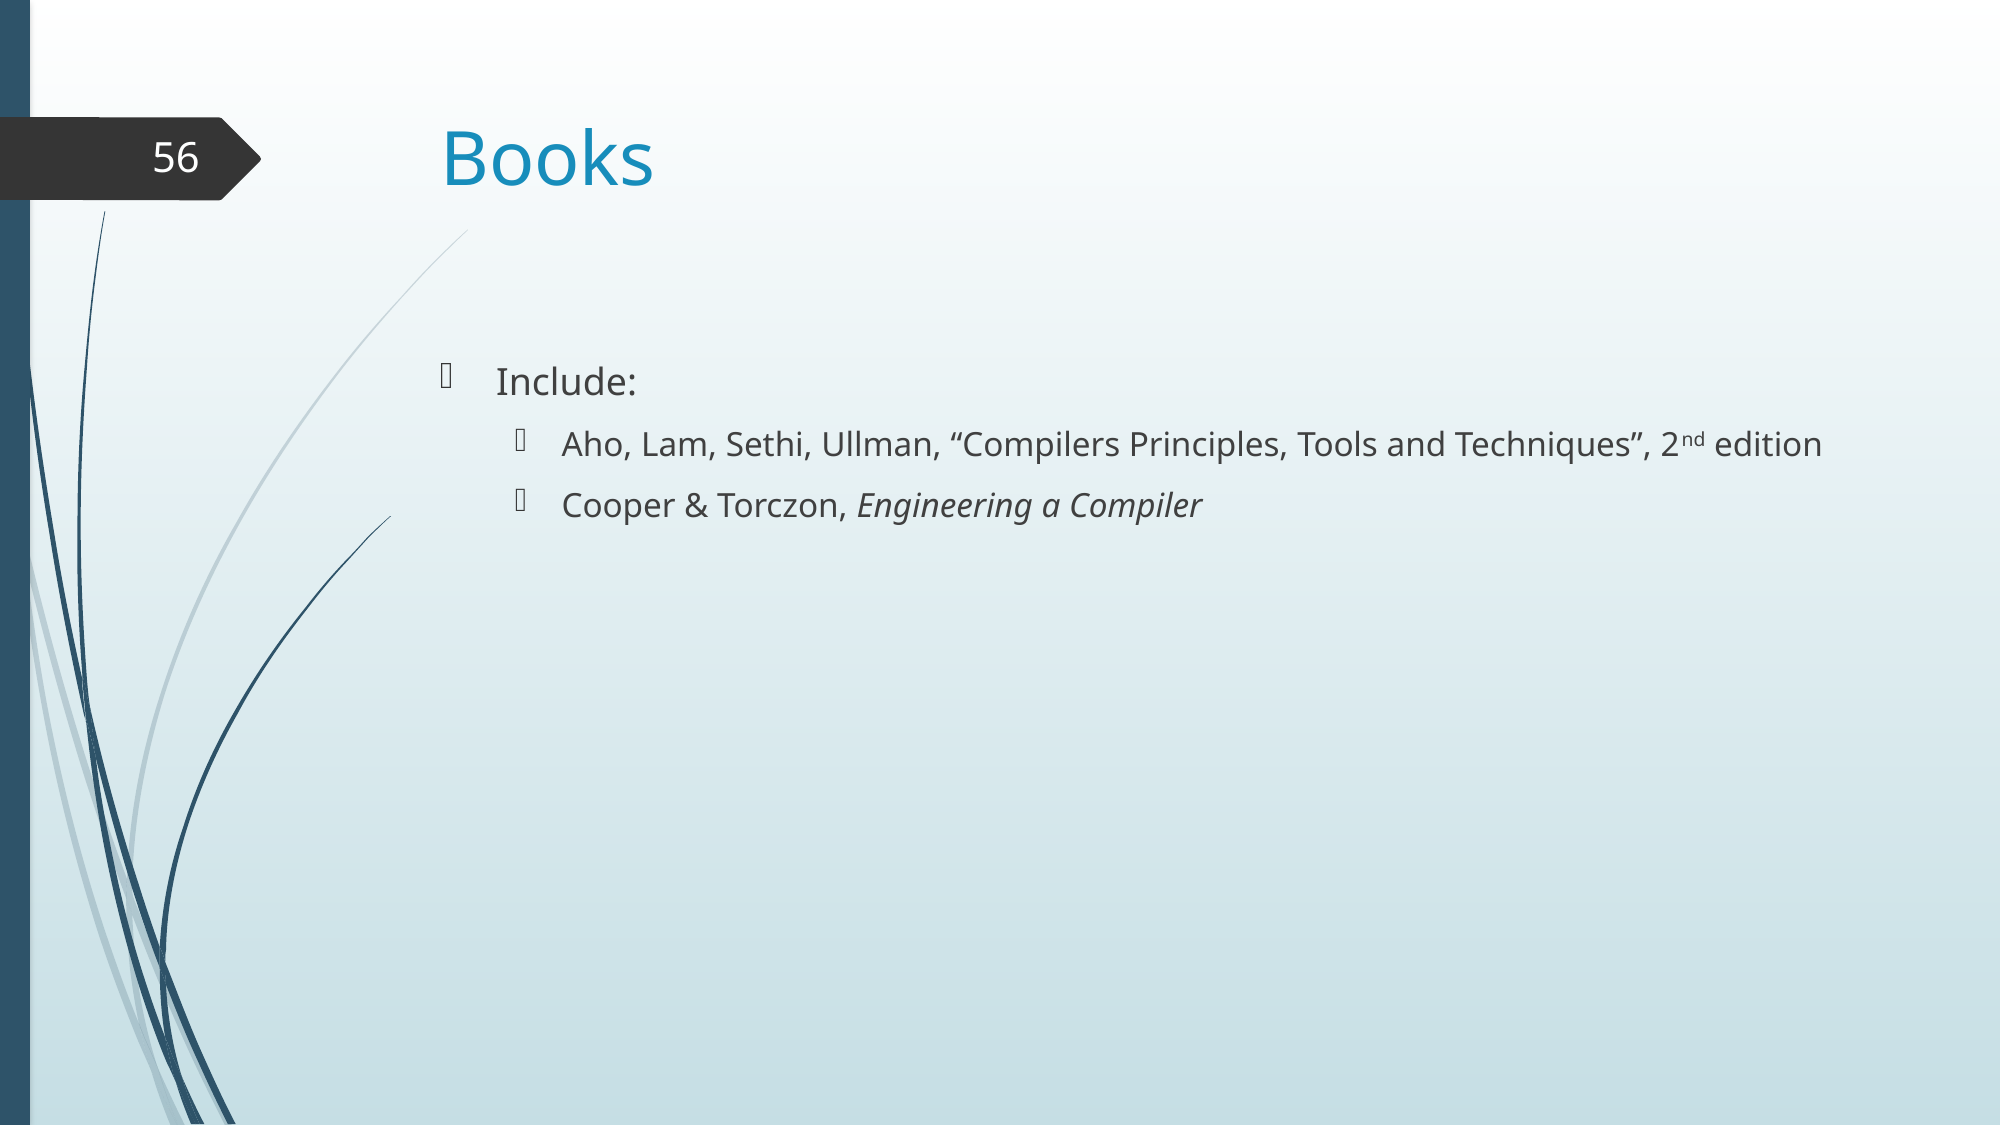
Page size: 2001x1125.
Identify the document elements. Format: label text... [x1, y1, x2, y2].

slide_number 56 [87, 129, 216, 190]
title Books [425, 102, 1888, 313]
list Include: Aho, Lam, Sethi, Ullman, “Compilers Principles, Tools and Techniques”, 2nd edition Cooper & Torczon, Engineering a Compiler [424, 350, 1888, 988]
